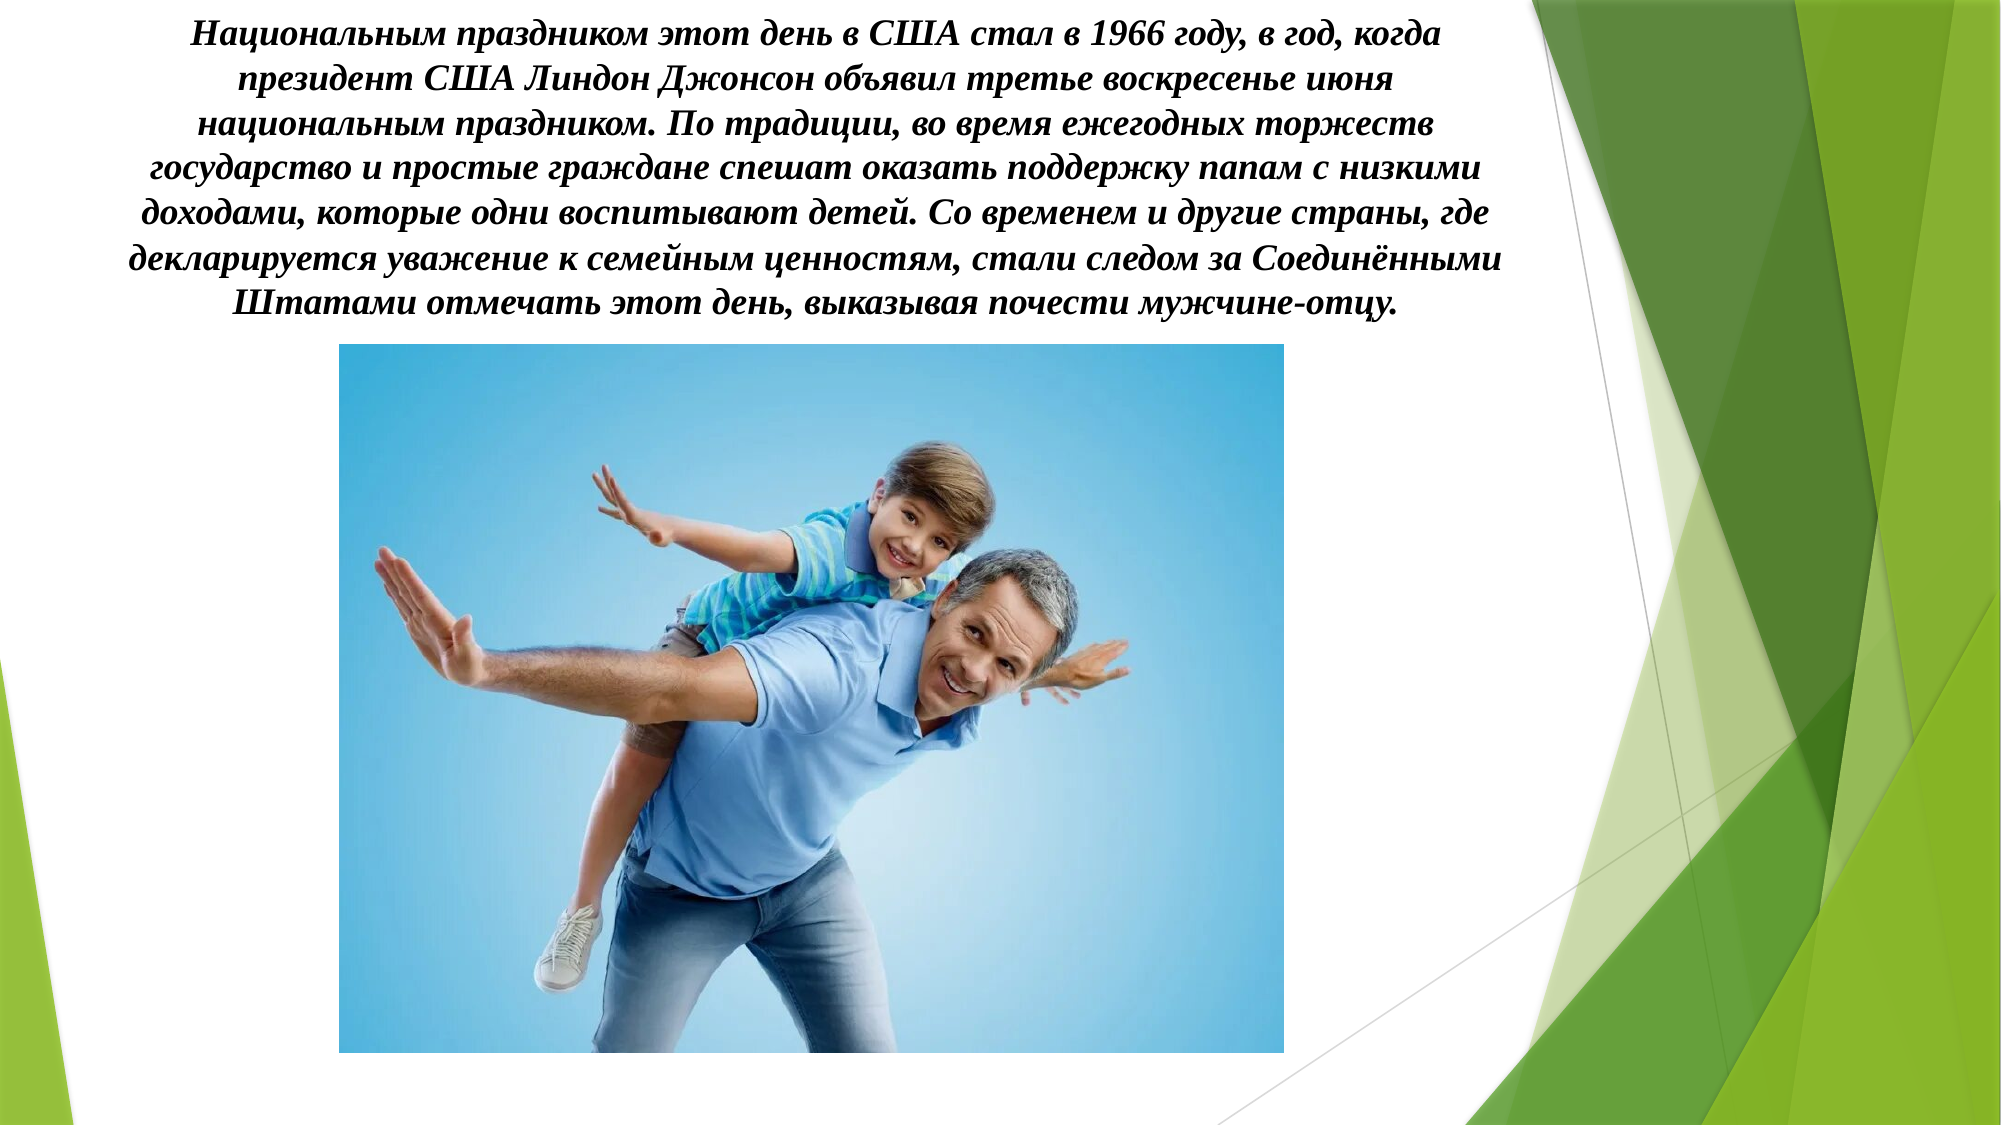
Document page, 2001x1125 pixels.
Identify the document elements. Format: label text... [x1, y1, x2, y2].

title Национальным праздником этот день в США стал в 1966 году, в год, когда президент США Линдон Джонсон объявил третье воскресенье июня национальным праздником. По традиции, во время ежегодных торжеств государство и простые граждане спешат оказать поддержку папам с низкими доходами, которые одни воспитывают детей. Со временем и другие страны, где декларируется уважение к семейным ценностям, стали следом за Соединёнными Штатами отмечать этот день, выказывая почести мужчине-отцу. [111, 0, 1522, 217]
picture [339, 344, 1285, 1054]
